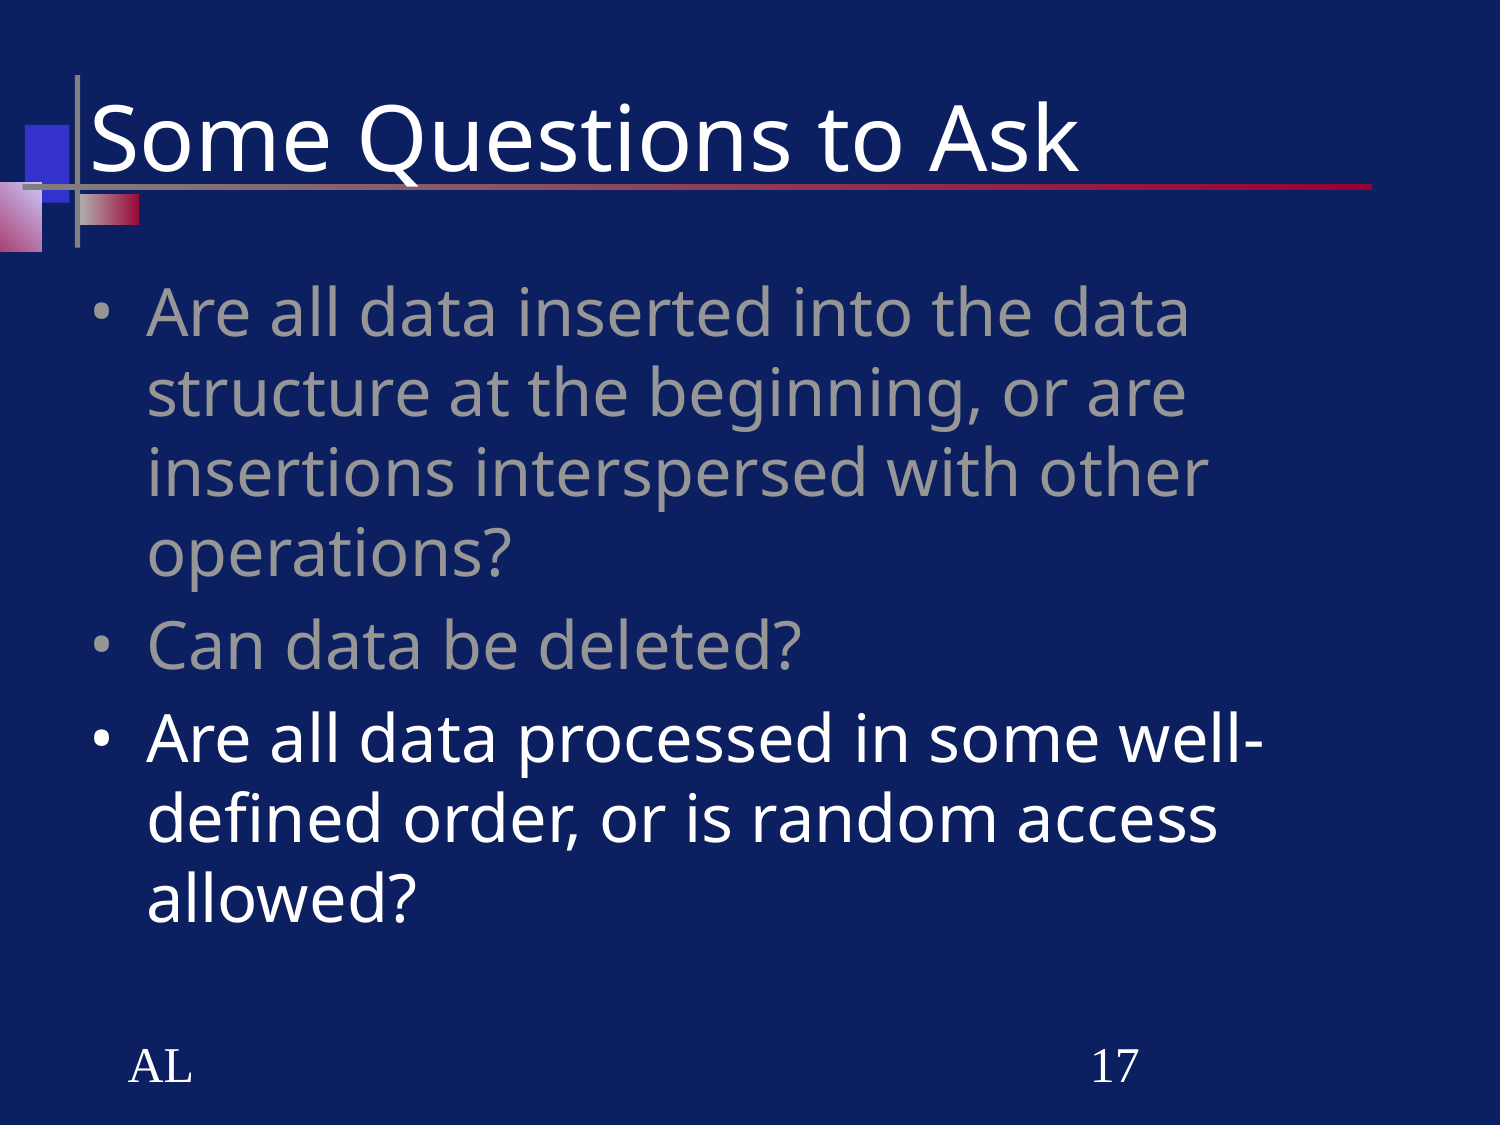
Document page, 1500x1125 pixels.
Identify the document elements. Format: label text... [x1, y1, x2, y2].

slide_number ‹#› [1074, 1025, 1388, 1100]
slide_number AL [112, 1025, 425, 1100]
list Are all data inserted into the data structure at the beginning, or are insertions interspersed with other operations? Can data be deleted? Are all data processed in some well-defined order, or is random access allowed? [74, 262, 1425, 1012]
title Some Questions to Ask [74, 59, 1425, 210]
